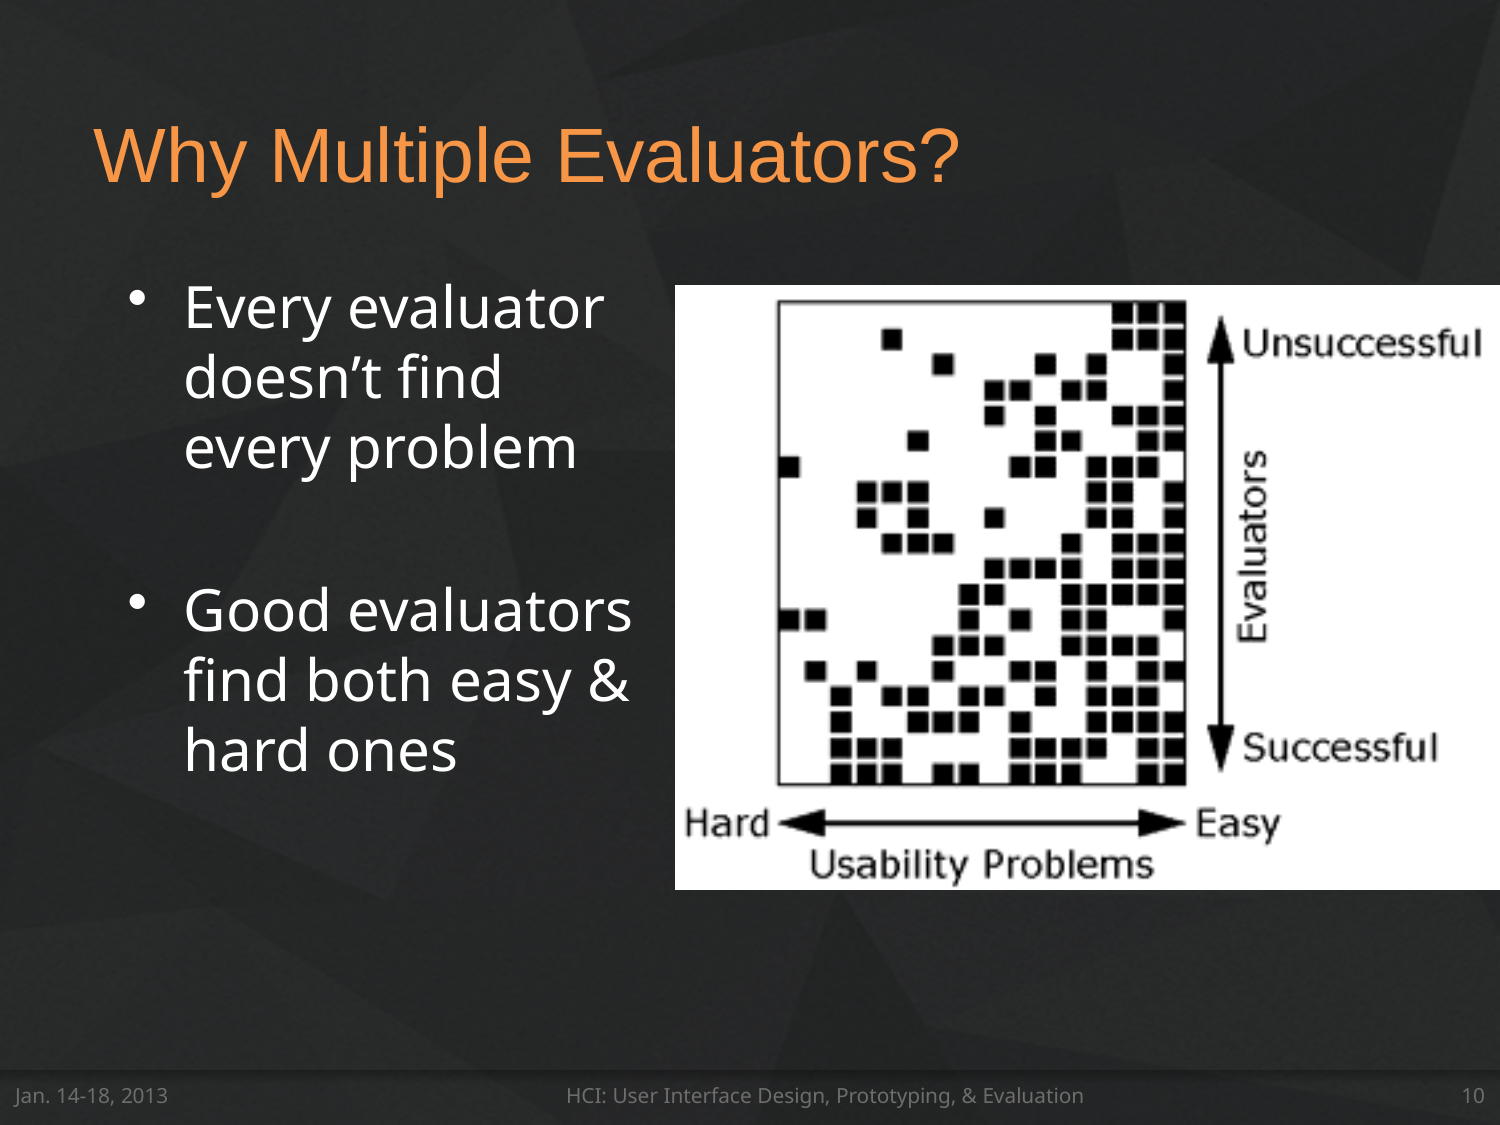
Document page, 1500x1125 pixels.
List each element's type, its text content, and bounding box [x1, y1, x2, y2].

footer HCI: User Interface Design, Prototyping, & Evaluation [312, 1074, 1337, 1125]
title Why Multiple Evaluators? [78, 57, 1500, 246]
list Every evaluator doesn’t find every problem Good evaluators find both easy & hard ones [112, 262, 668, 1038]
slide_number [0, 1074, 312, 1125]
slide_number 10 [1337, 1074, 1500, 1125]
picture [0, 0, 1500, 1074]
